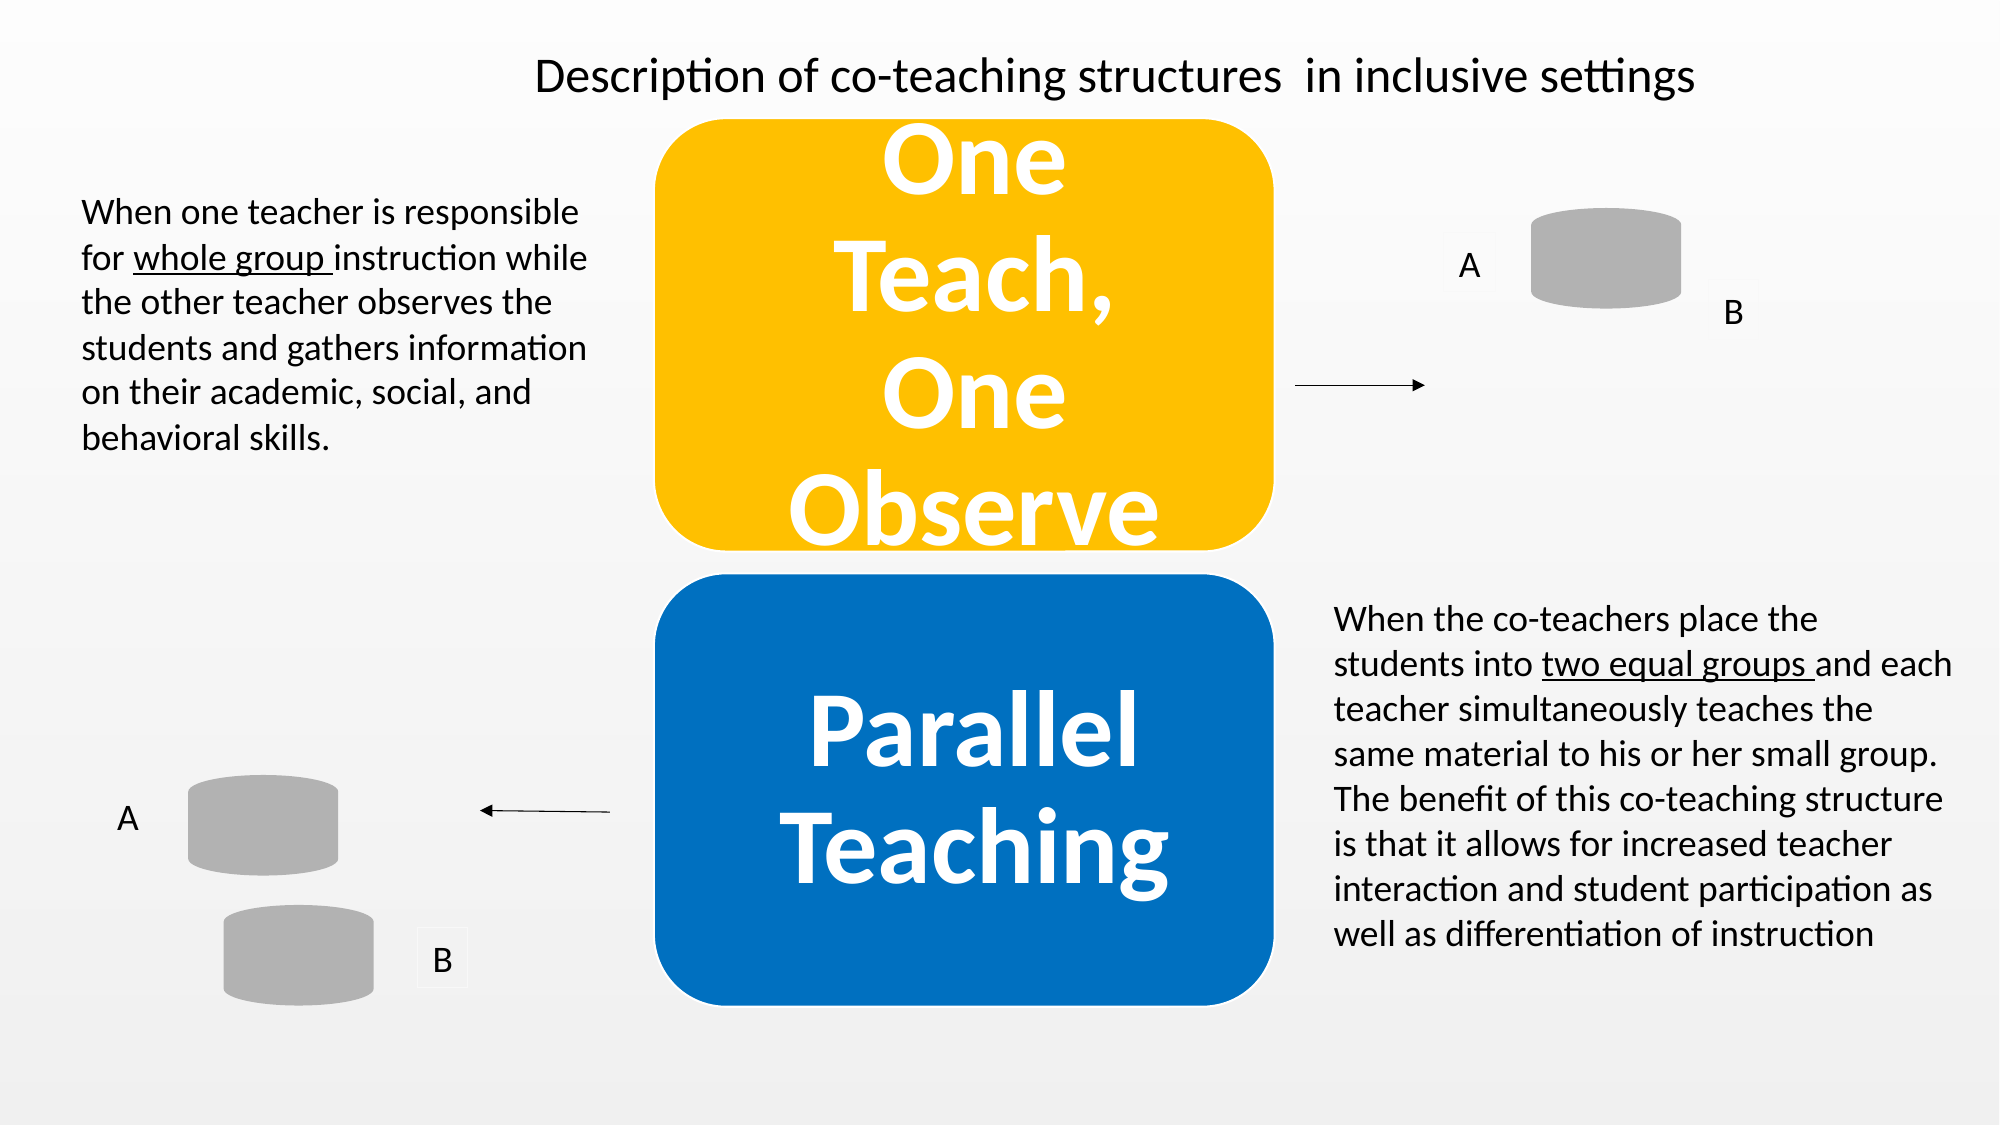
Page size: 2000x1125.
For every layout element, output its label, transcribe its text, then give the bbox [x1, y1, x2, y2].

text_box When the co-teachers place the students into two equal groups and each teacher simultaneously teaches the same material to his or her small group. The benefit of this co-teaching structure is that it allows for increased teacher interaction and student participation as well as differentiation of instruction [1827, 586, 1969, 961]
text_box Description of co-teaching structures in inclusive settings [519, 30, 1712, 110]
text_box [101, 118, 1827, 1007]
text_box When one teacher is responsible for whole group instruction while the other teacher observes the students and gathers information on their academic, social, and behavioral skills. [66, 180, 101, 465]
